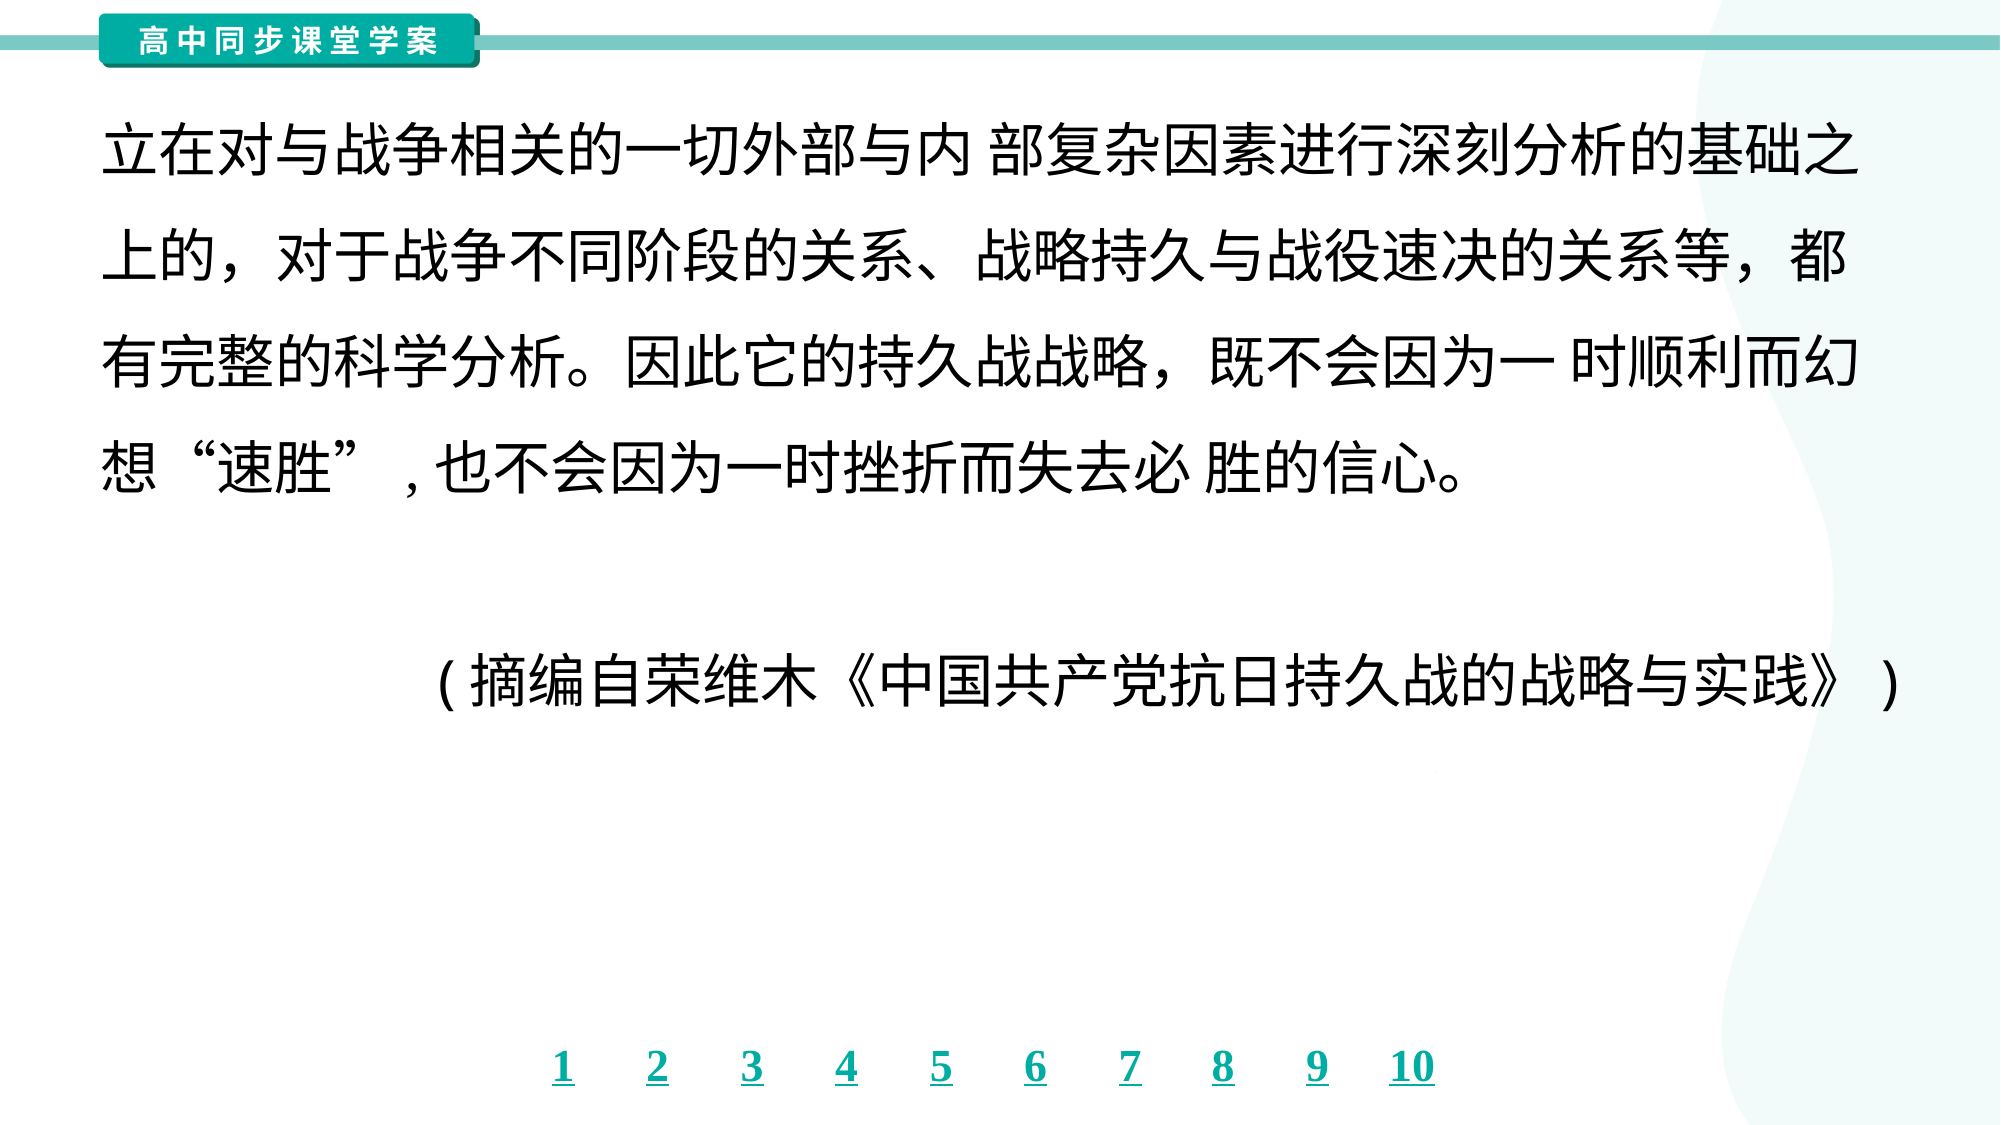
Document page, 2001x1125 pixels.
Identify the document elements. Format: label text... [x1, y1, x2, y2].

picture [0, 0, 2000, 1125]
text_box 立在对与战争相关的一切外部与内 部复杂因素进行深刻分析的基础之 上的，对于战争不同阶段的关系、战略持久与战役速决的关系等，都 有完整的科学分析。因此它的持久战战略，既不会因为一 时顺利而幻 想“速胜”,也不会因为一时挫折而失去必 胜的信心。 (摘编自荣维木《中国共产党抗日持久战的战略与实践》) [100, 76, 1899, 1033]
